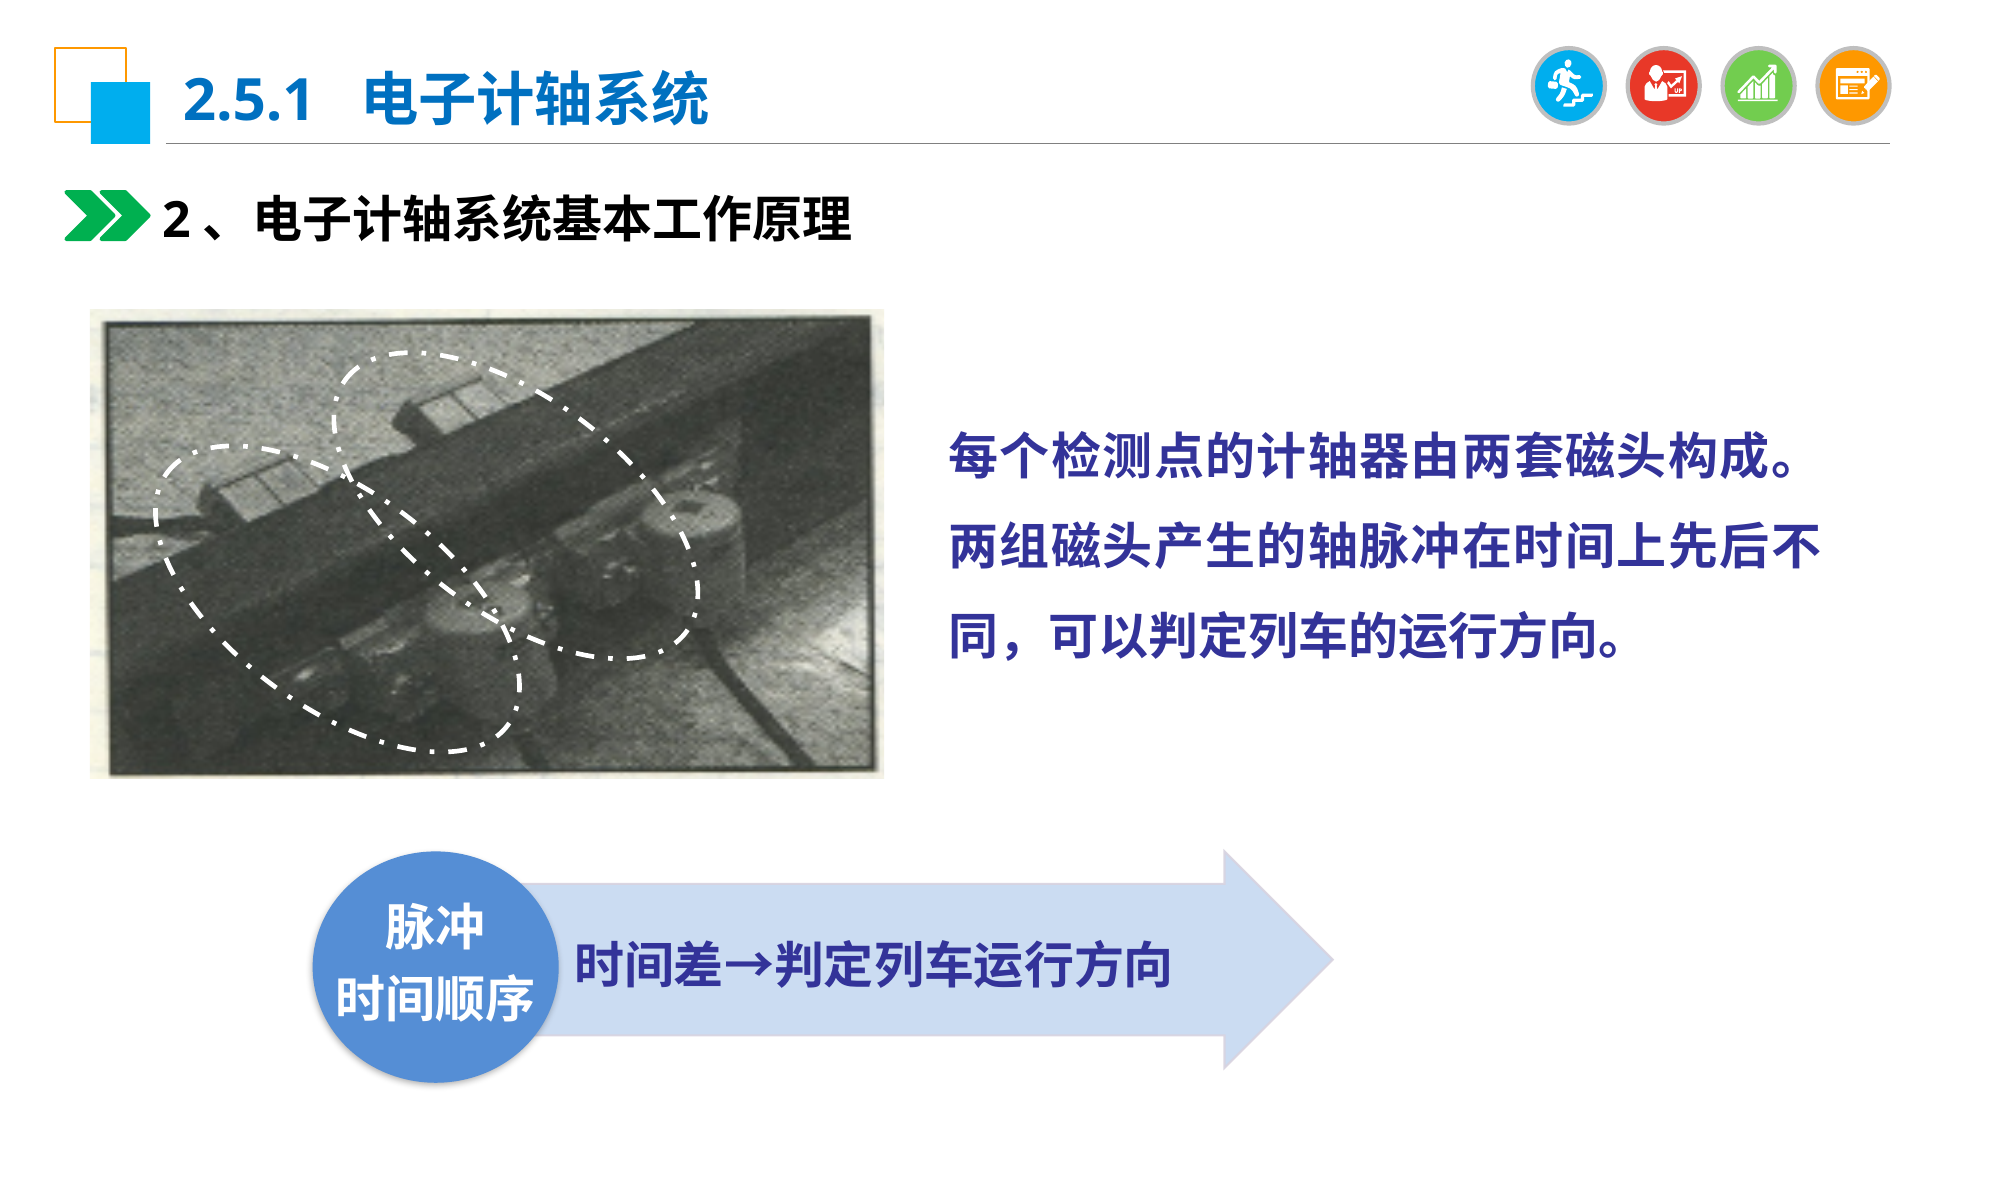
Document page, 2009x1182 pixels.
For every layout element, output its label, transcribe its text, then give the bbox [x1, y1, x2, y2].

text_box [312, 851, 1334, 1083]
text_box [125, 397, 729, 707]
text_box 2.5.1 电子计轴系统 [162, 51, 731, 142]
text_box 每个检测点的计轴器由两套磁头构成。两组磁头产生的轴脉冲在时间上先后不同，可以判定列车的运行方向。 [933, 387, 1836, 672]
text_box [66, 180, 867, 257]
picture [89, 309, 885, 779]
